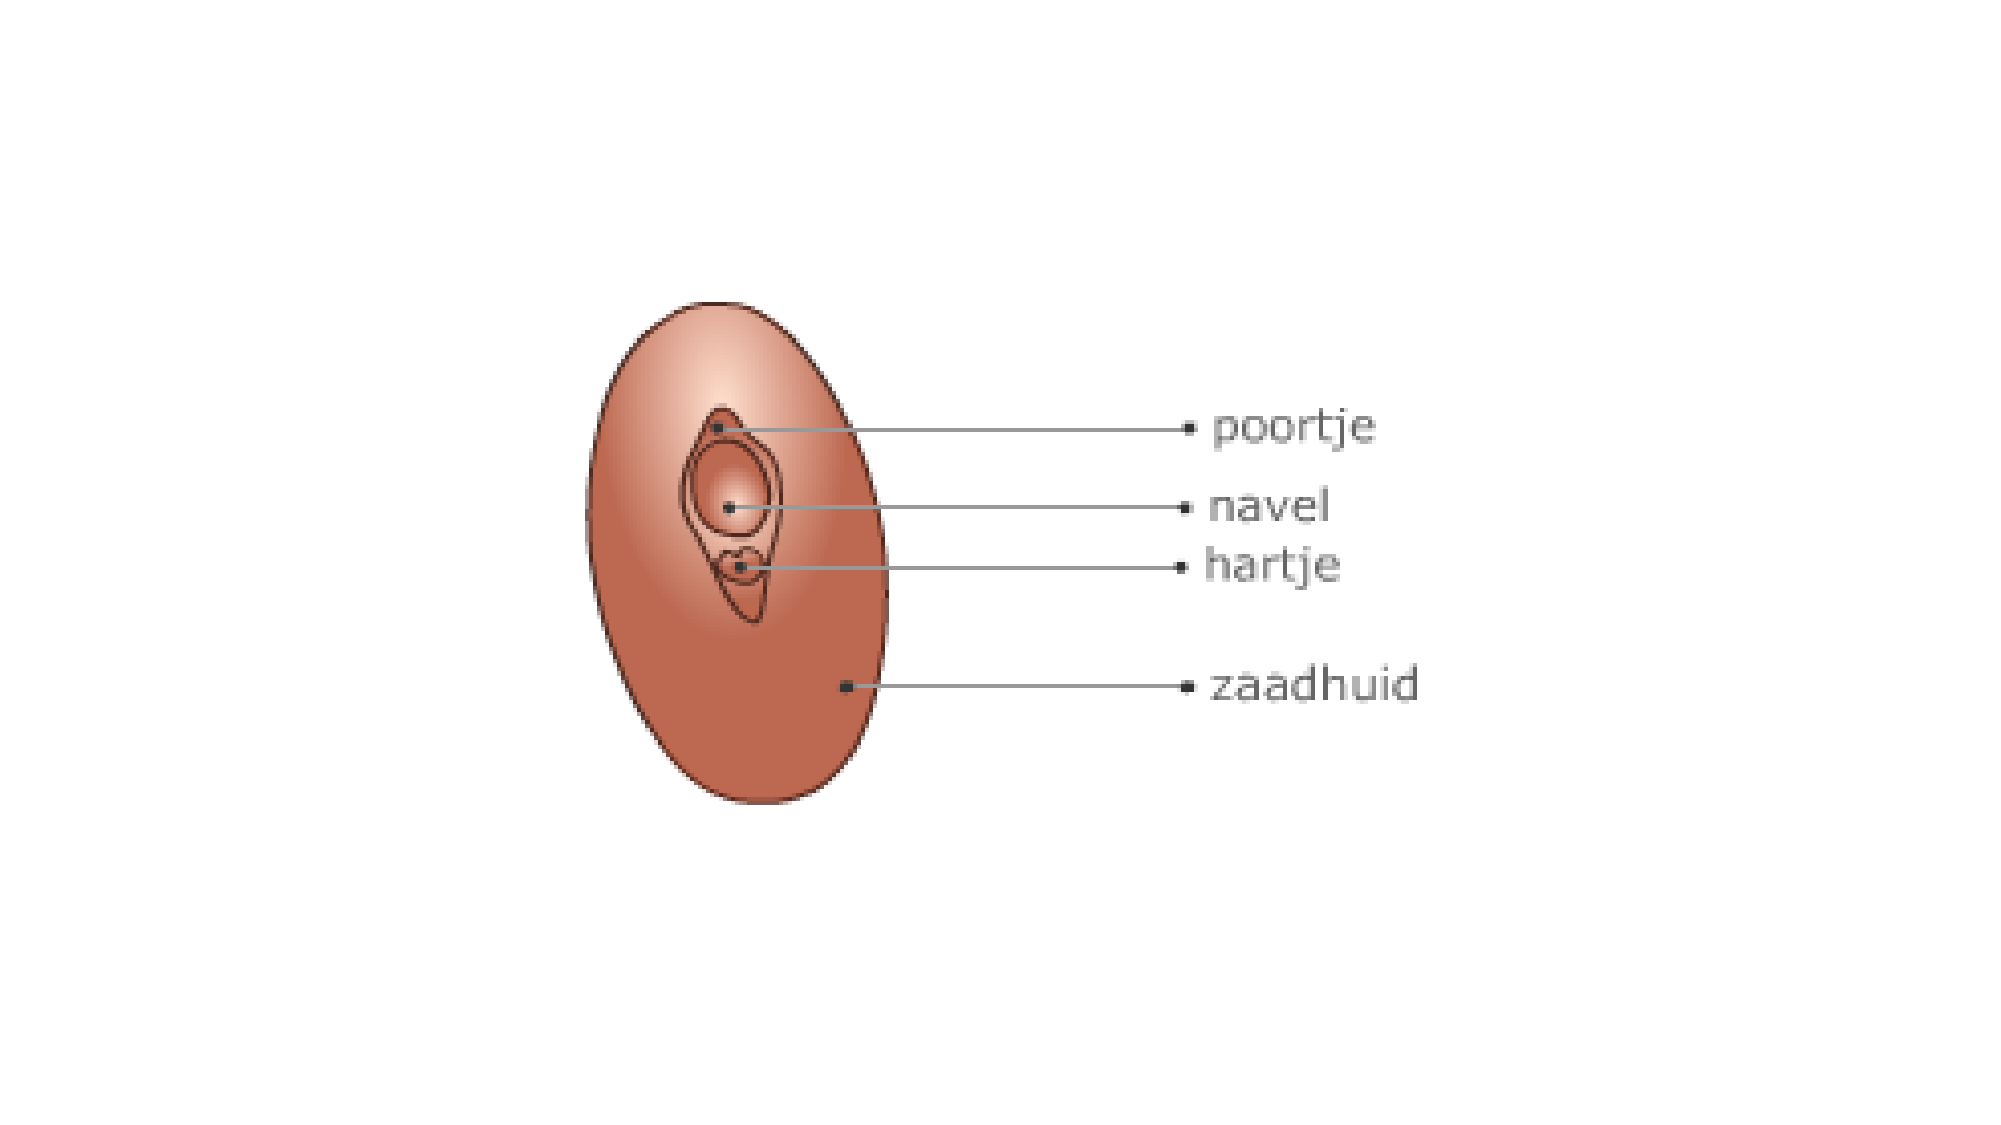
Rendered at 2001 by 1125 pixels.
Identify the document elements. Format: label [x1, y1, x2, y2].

picture [581, 274, 1462, 810]
